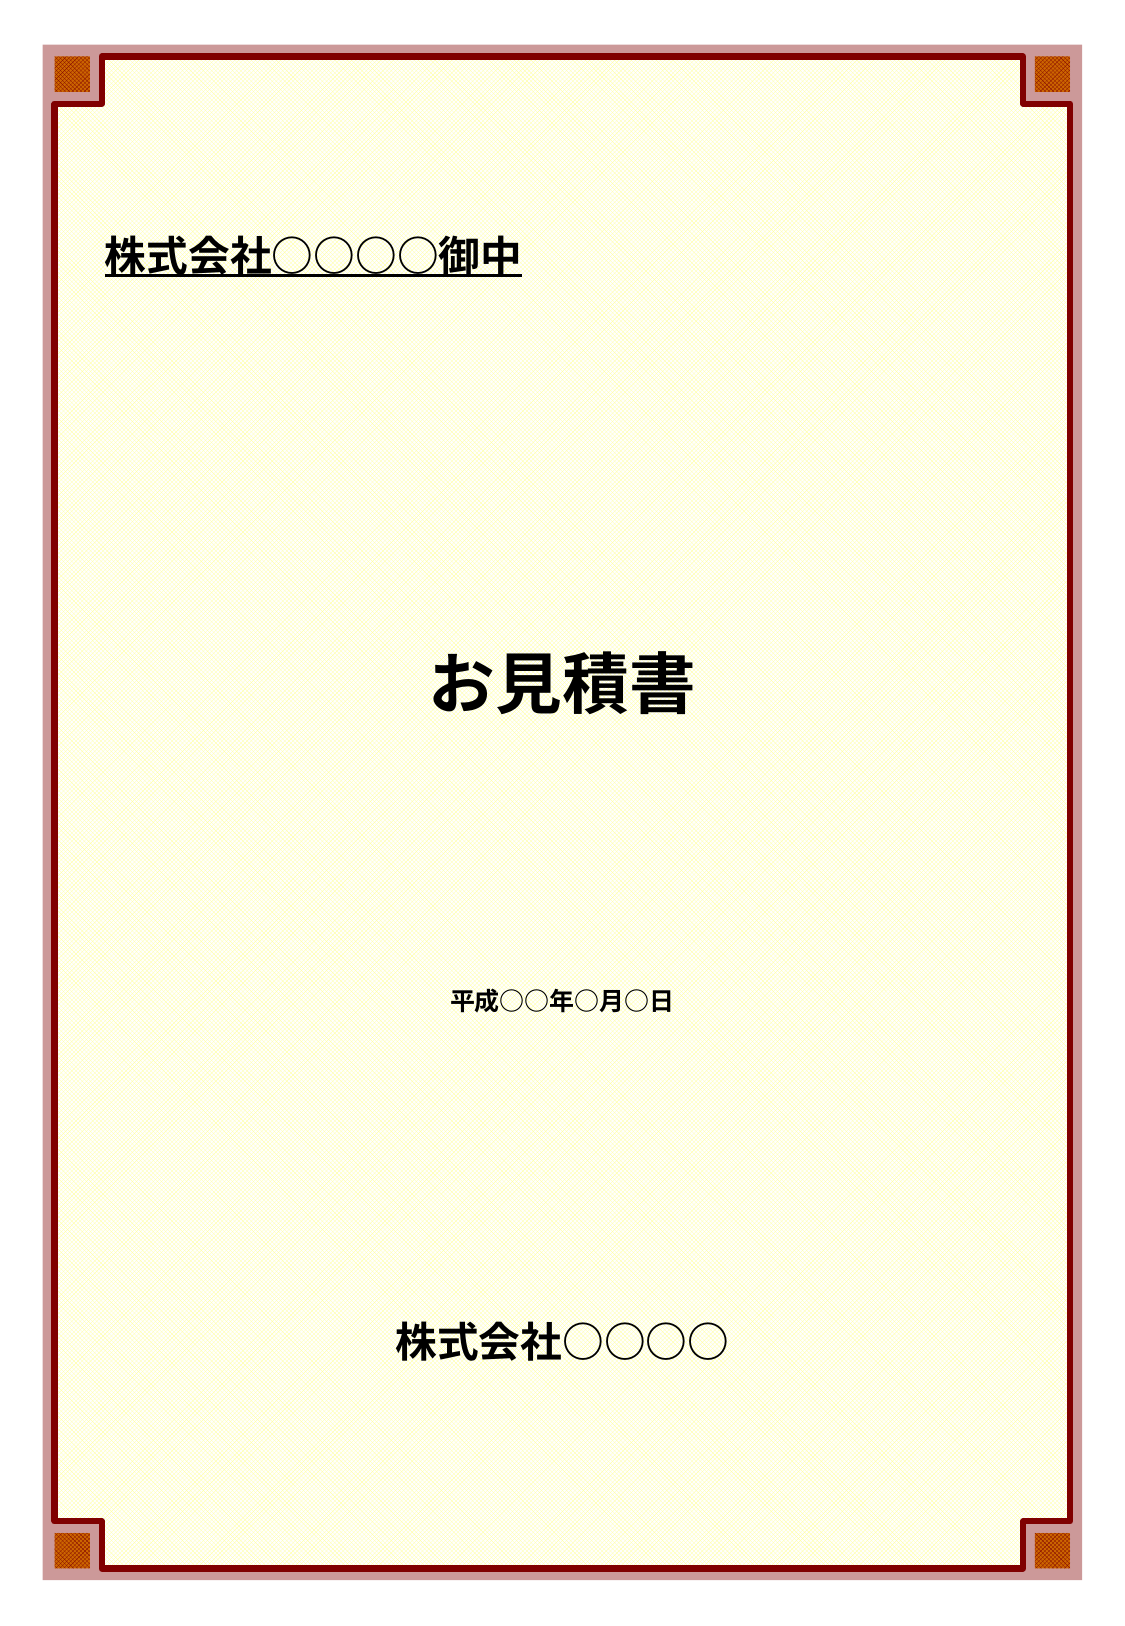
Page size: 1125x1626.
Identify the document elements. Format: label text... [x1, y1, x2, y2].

text_box [54, 1023, 1071, 1308]
text_box 平成○○年○月○日 [0, 977, 1125, 1023]
text_box [54, 1374, 1071, 1569]
text_box [42, 44, 1083, 634]
text_box [42, 1374, 1083, 1581]
text_box [54, 730, 1071, 977]
text_box [54, 56, 1071, 634]
text_box [1034, 1533, 1070, 1569]
text_box [42, 1023, 54, 1308]
text_box [1034, 56, 1070, 92]
text_box [54, 1533, 90, 1569]
text_box [54, 56, 90, 92]
text_box お見積書 [0, 634, 1125, 730]
text_box [1071, 1023, 1083, 1308]
text_box [42, 730, 54, 977]
text_box 株式会社○○○○御中 [90, 221, 1047, 287]
text_box 株式会社○○○○ [0, 1308, 1125, 1374]
text_box [1071, 730, 1083, 977]
